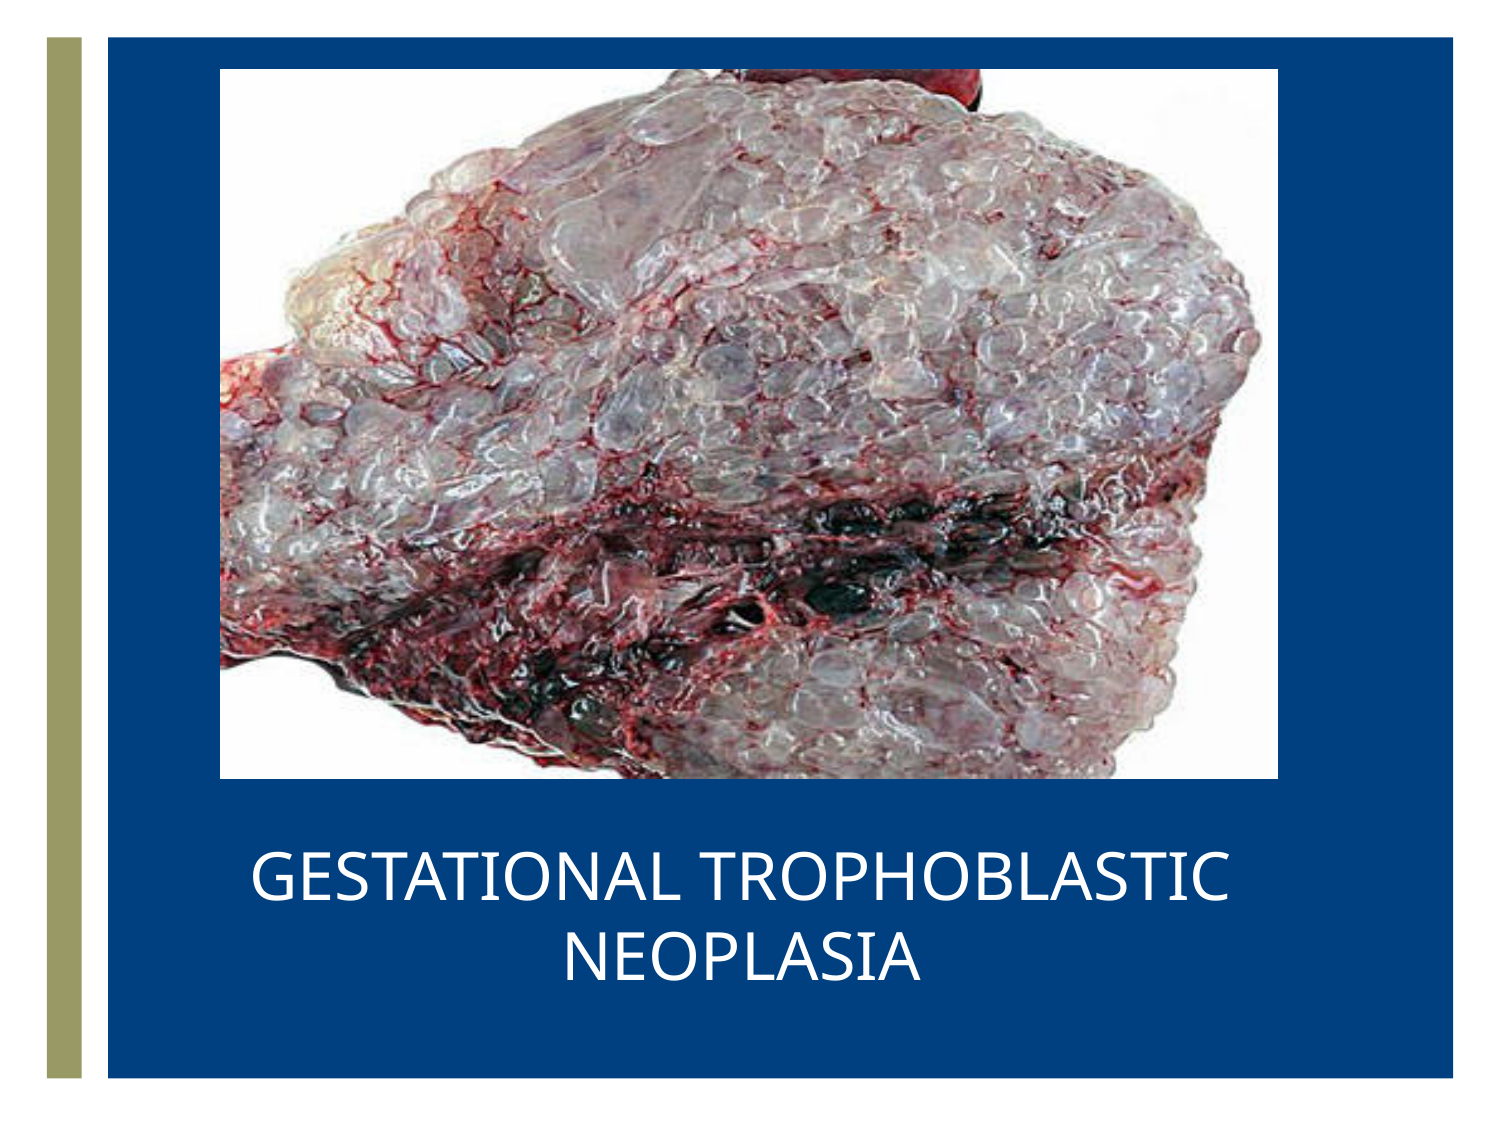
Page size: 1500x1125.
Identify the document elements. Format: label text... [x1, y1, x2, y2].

picture [219, 68, 1278, 779]
title GESTATIONAL TROPHOBLASTIC NEOPLASIA [114, 778, 1368, 1002]
